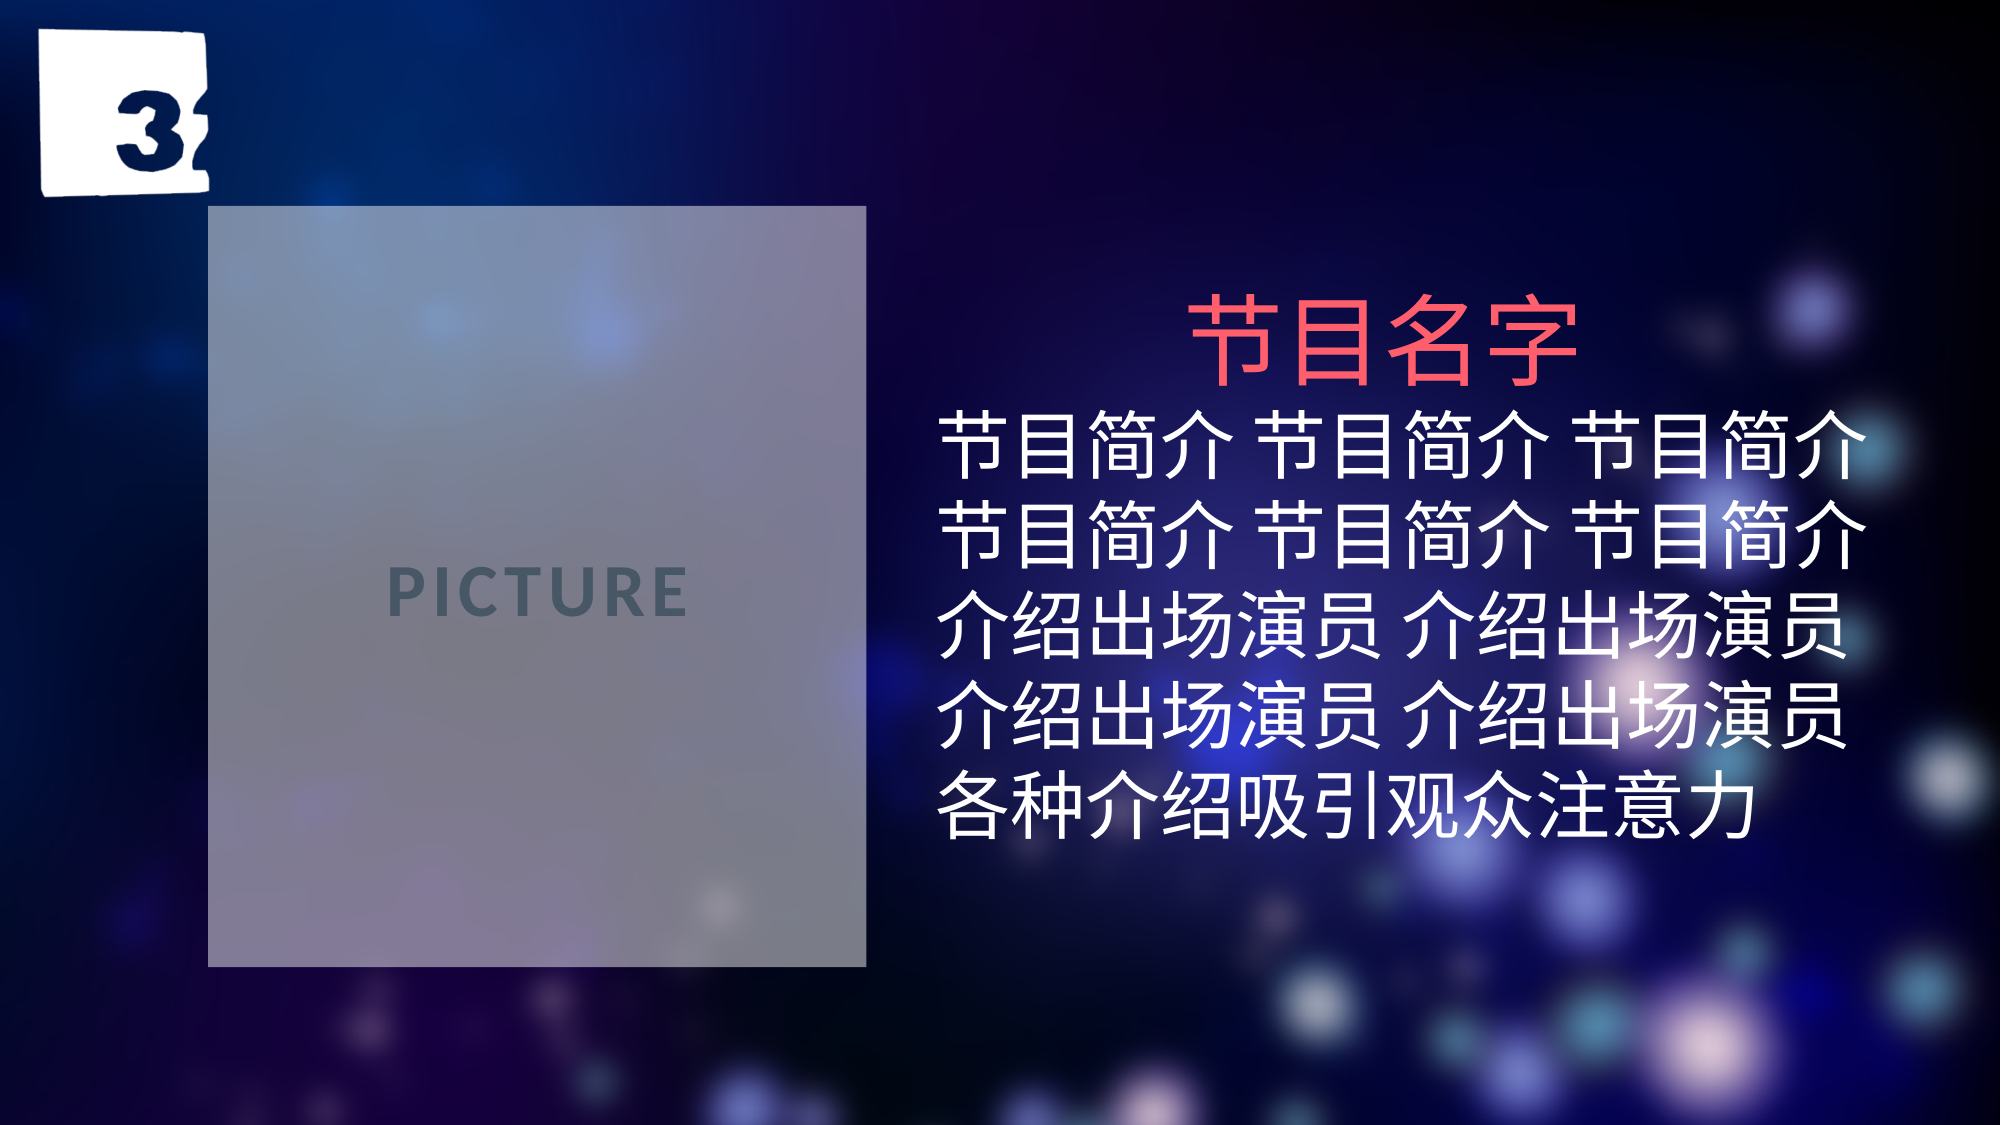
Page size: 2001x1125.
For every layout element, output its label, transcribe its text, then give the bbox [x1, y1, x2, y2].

picture [0, 0, 2000, 1125]
text_box PICTURE [207, 205, 867, 968]
text_box 节目名字 节目简介 节目简介 节目简介 节目简介 节目简介 节目简介 介绍出场演员 介绍出场演员 介绍出场演员 介绍出场演员 各种介绍吸引观众注意力 [920, 271, 1908, 856]
